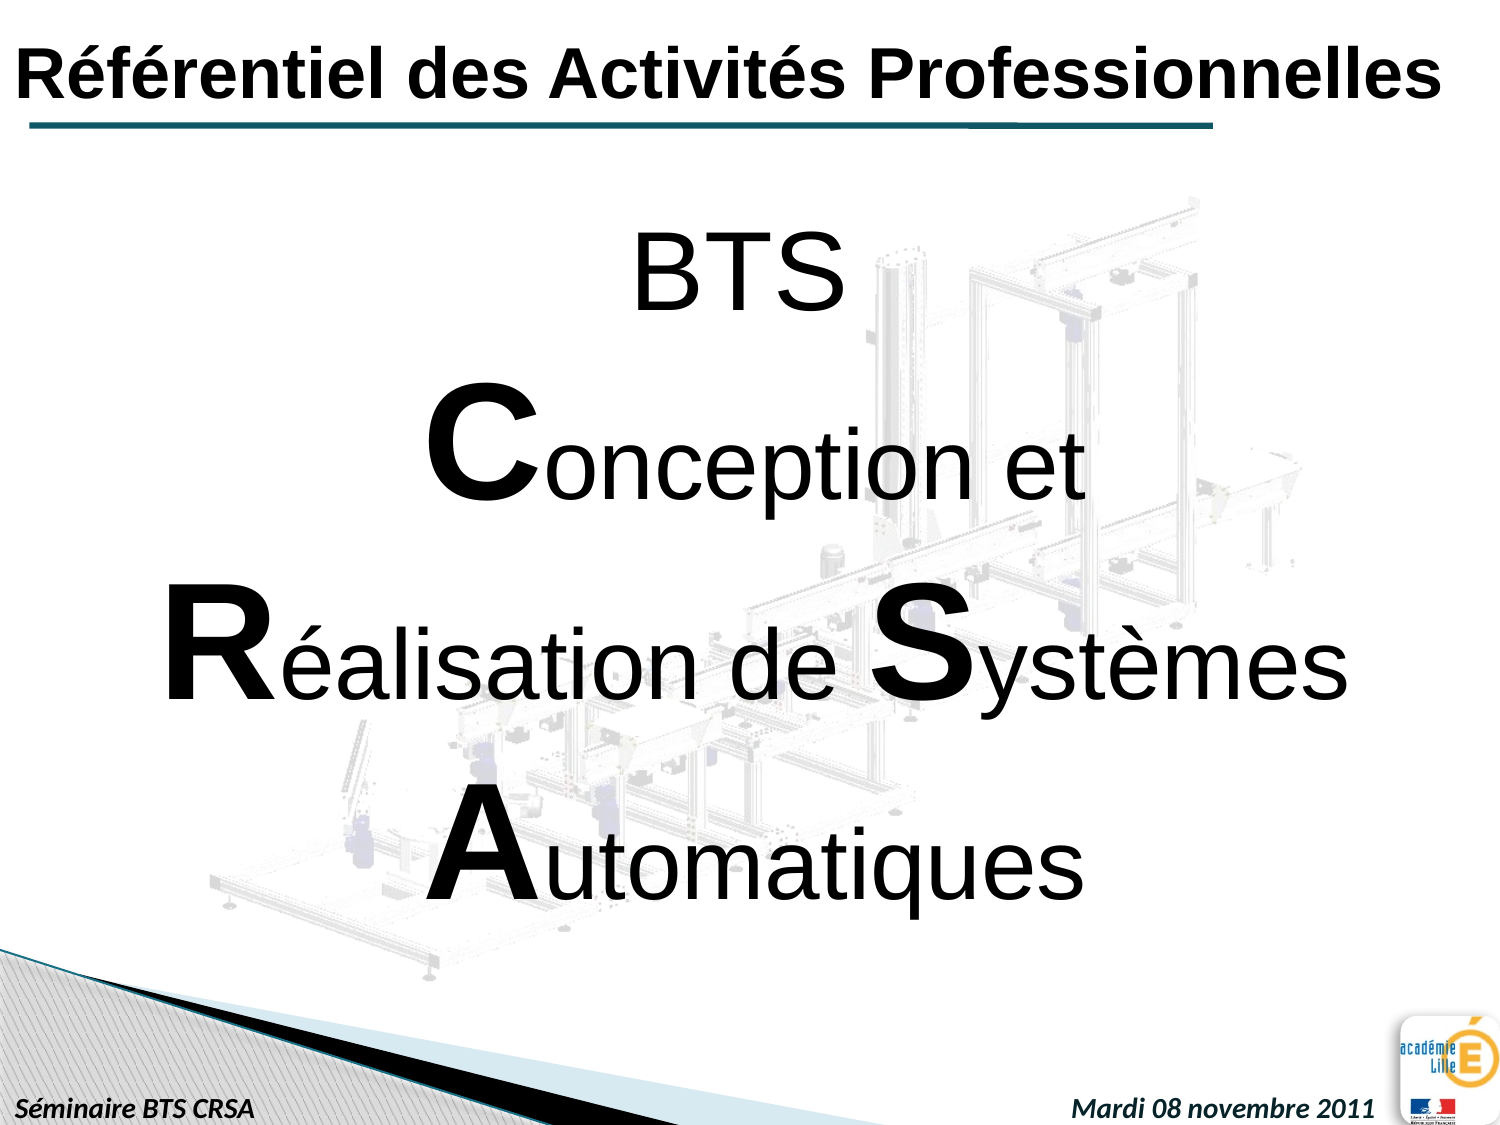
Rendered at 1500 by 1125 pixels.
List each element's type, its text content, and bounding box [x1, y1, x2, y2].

text_box Référentiel des Activités Professionnelles [0, 19, 1471, 126]
picture [200, 196, 1327, 988]
picture [1400, 1015, 1500, 1125]
text_box Séminaire BTS CRSA Mardi 08 novembre 2011 [0, 1082, 1394, 1125]
text_box BTS Conception et Réalisation de Systèmes Automatiques [129, 190, 1380, 940]
